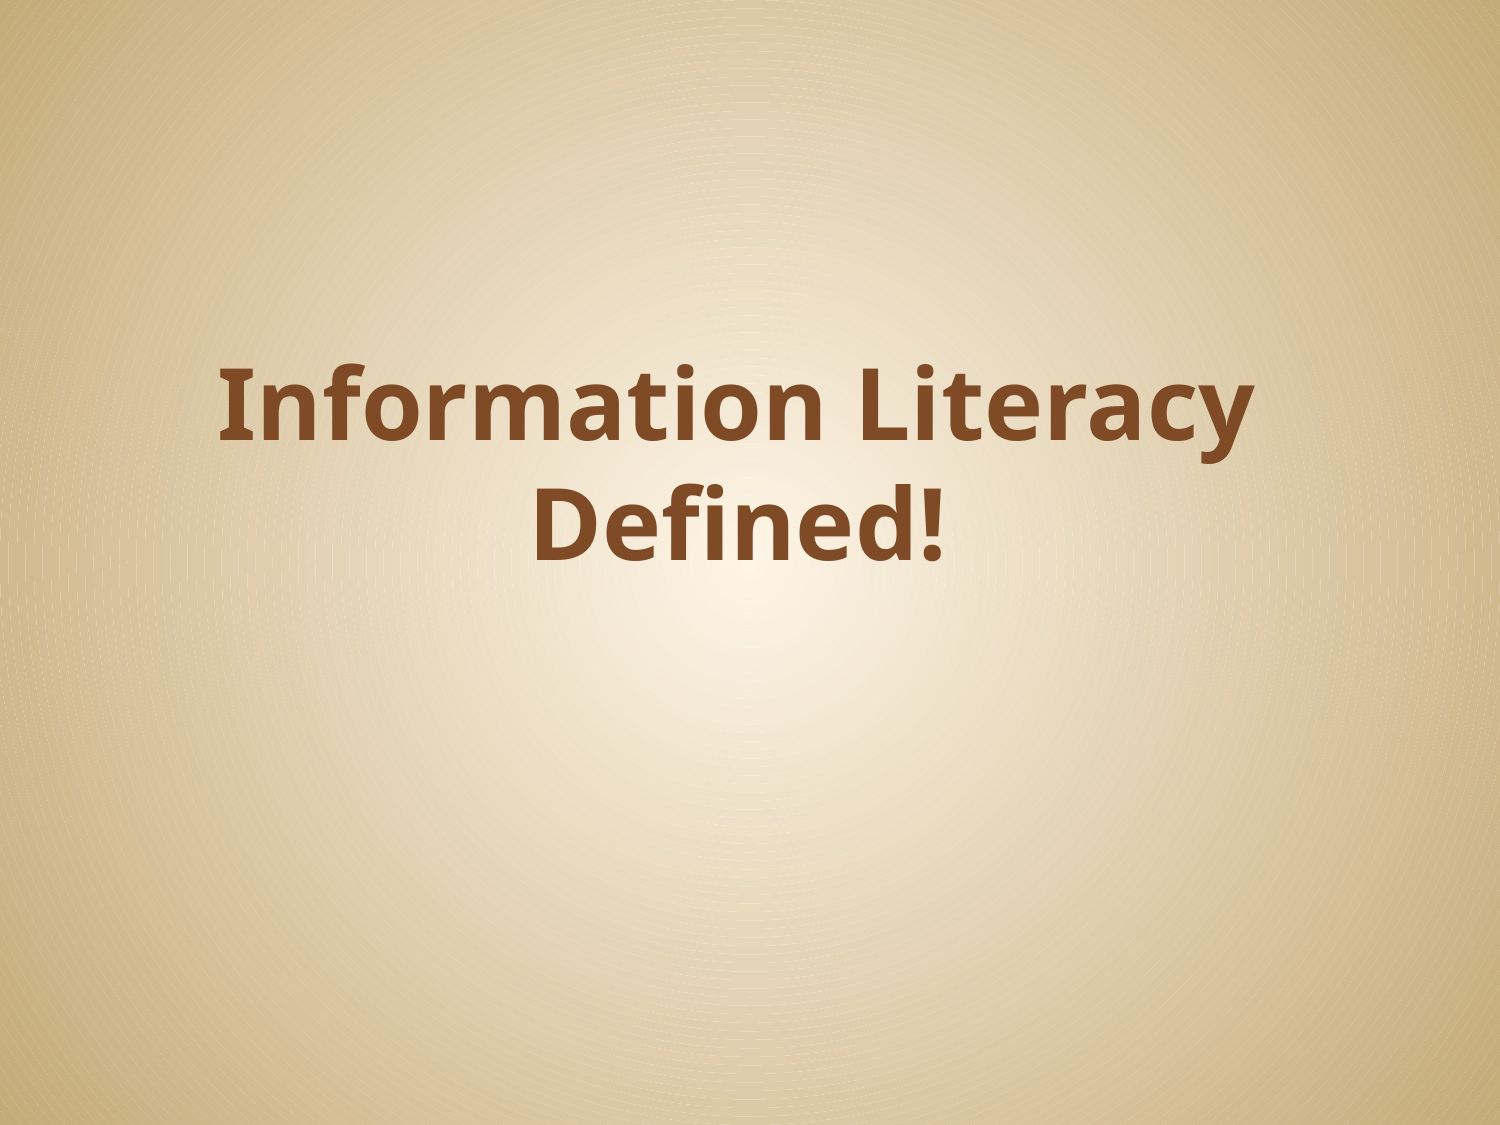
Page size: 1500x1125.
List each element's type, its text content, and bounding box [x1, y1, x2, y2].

title Information Literacy Defined! [62, 399, 1413, 588]
